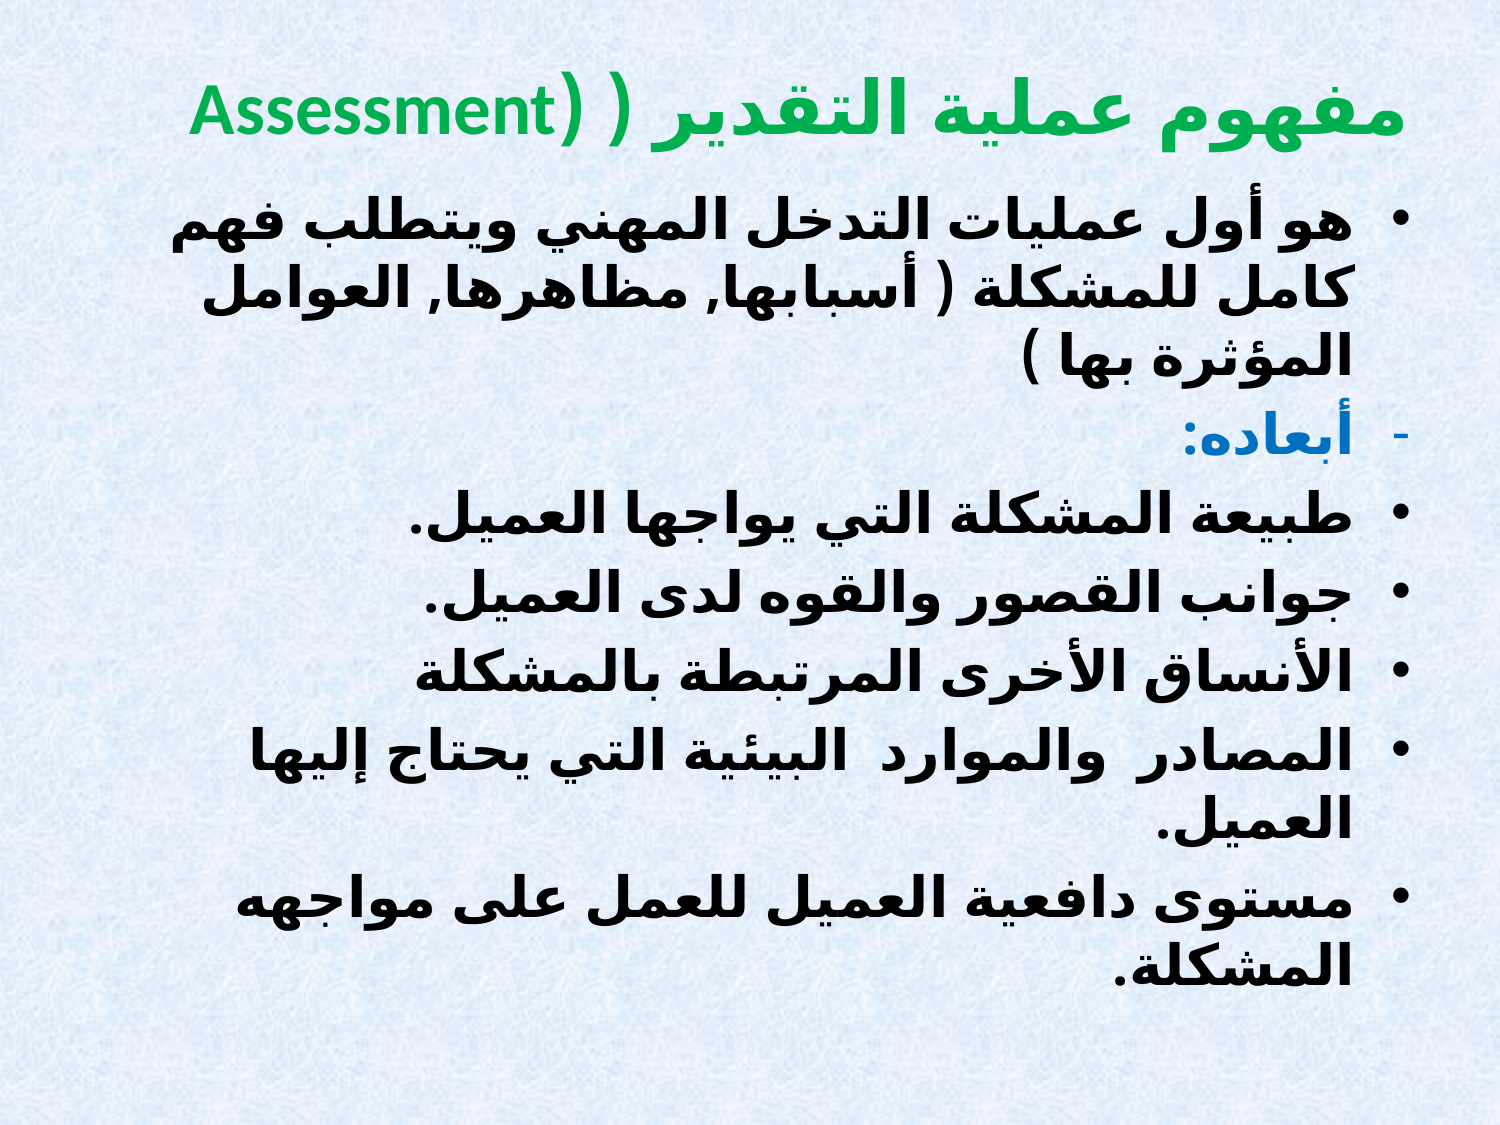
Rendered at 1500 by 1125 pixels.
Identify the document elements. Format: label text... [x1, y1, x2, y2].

title مفهوم عملية التقدير ( (Assessment [75, 45, 1425, 164]
list هو أول عمليات التدخل المهني ويتطلب فهم كامل للمشكلة ( أسبابها, مظاهرها, العوامل المؤثرة بها ) أبعاده: طبيعة المشكلة التي يواجها العميل. جوانب القصور والقوه لدى العميل. الأنساق الأخرى المرتبطة بالمشكلة المصادر والموارد البيئية التي يحتاج إليها العميل. مستوى دافعية العميل للعمل على مواجهه المشكلة. [75, 175, 1425, 1005]
